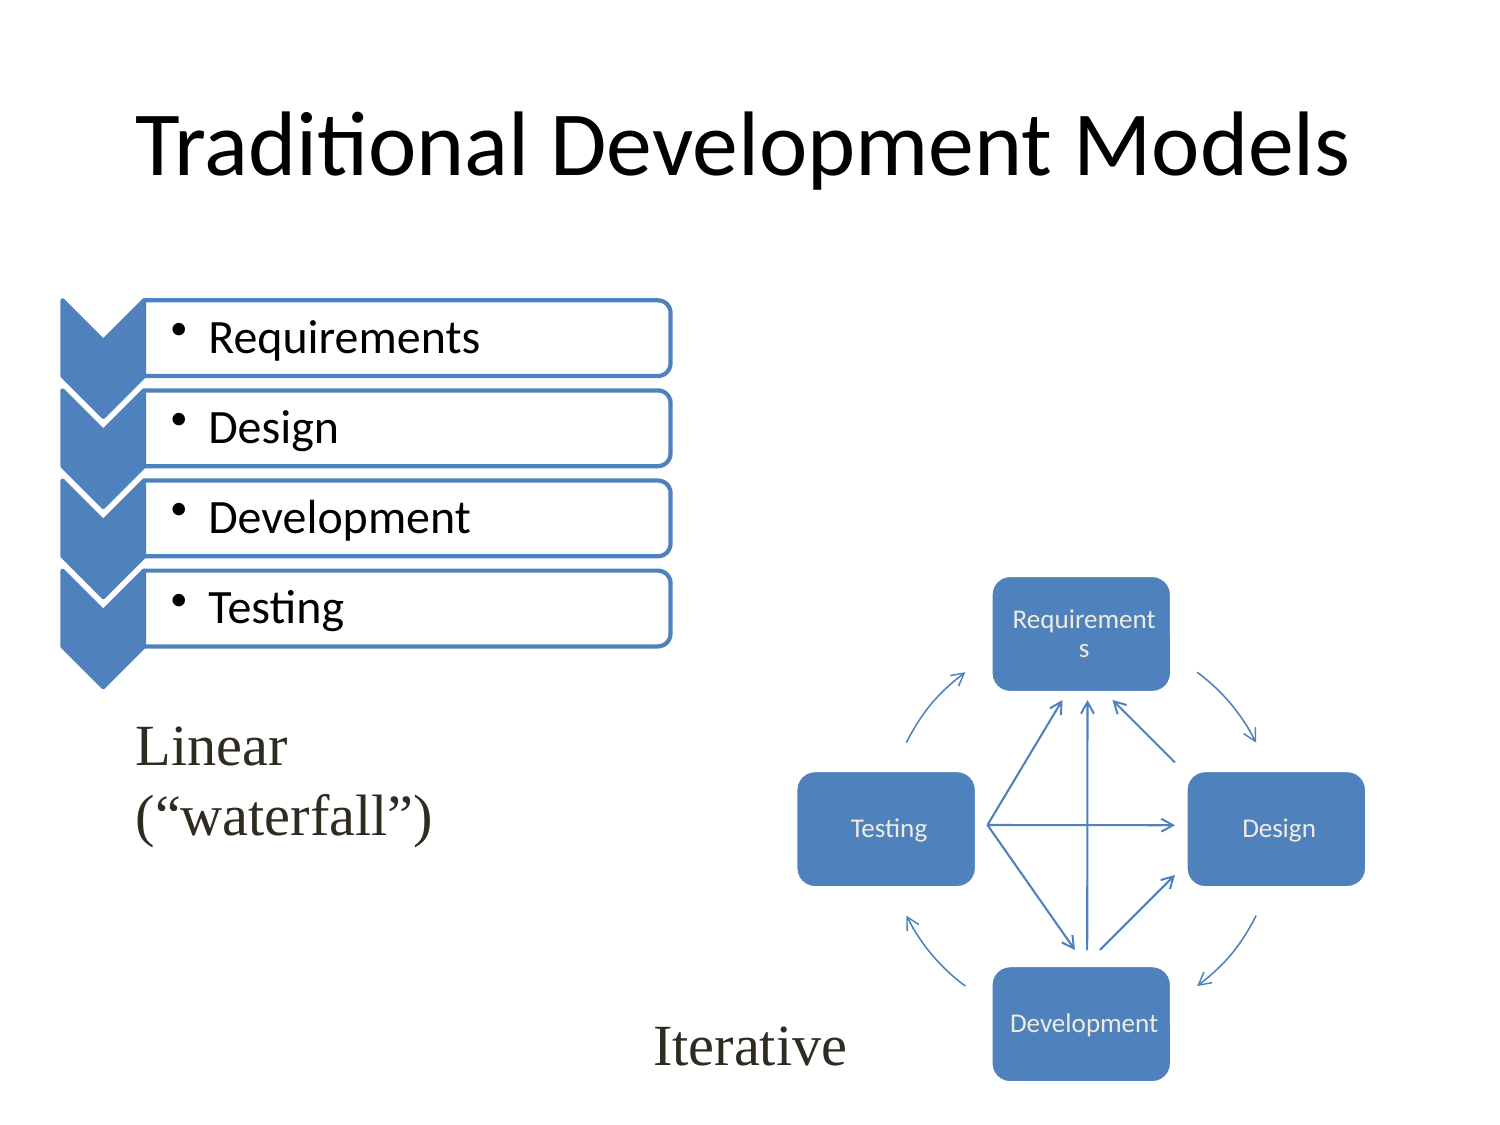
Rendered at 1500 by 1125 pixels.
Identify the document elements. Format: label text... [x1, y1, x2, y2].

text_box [1112, 699, 1176, 763]
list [62, 299, 671, 688]
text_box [962, 724, 1088, 801]
text_box Linear (“waterfall”) [120, 699, 449, 855]
title Traditional Development Models [75, 45, 1413, 233]
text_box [1099, 874, 1176, 951]
text_box Iterative [638, 999, 694, 1085]
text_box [968, 843, 1094, 932]
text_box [699, 574, 1463, 1084]
